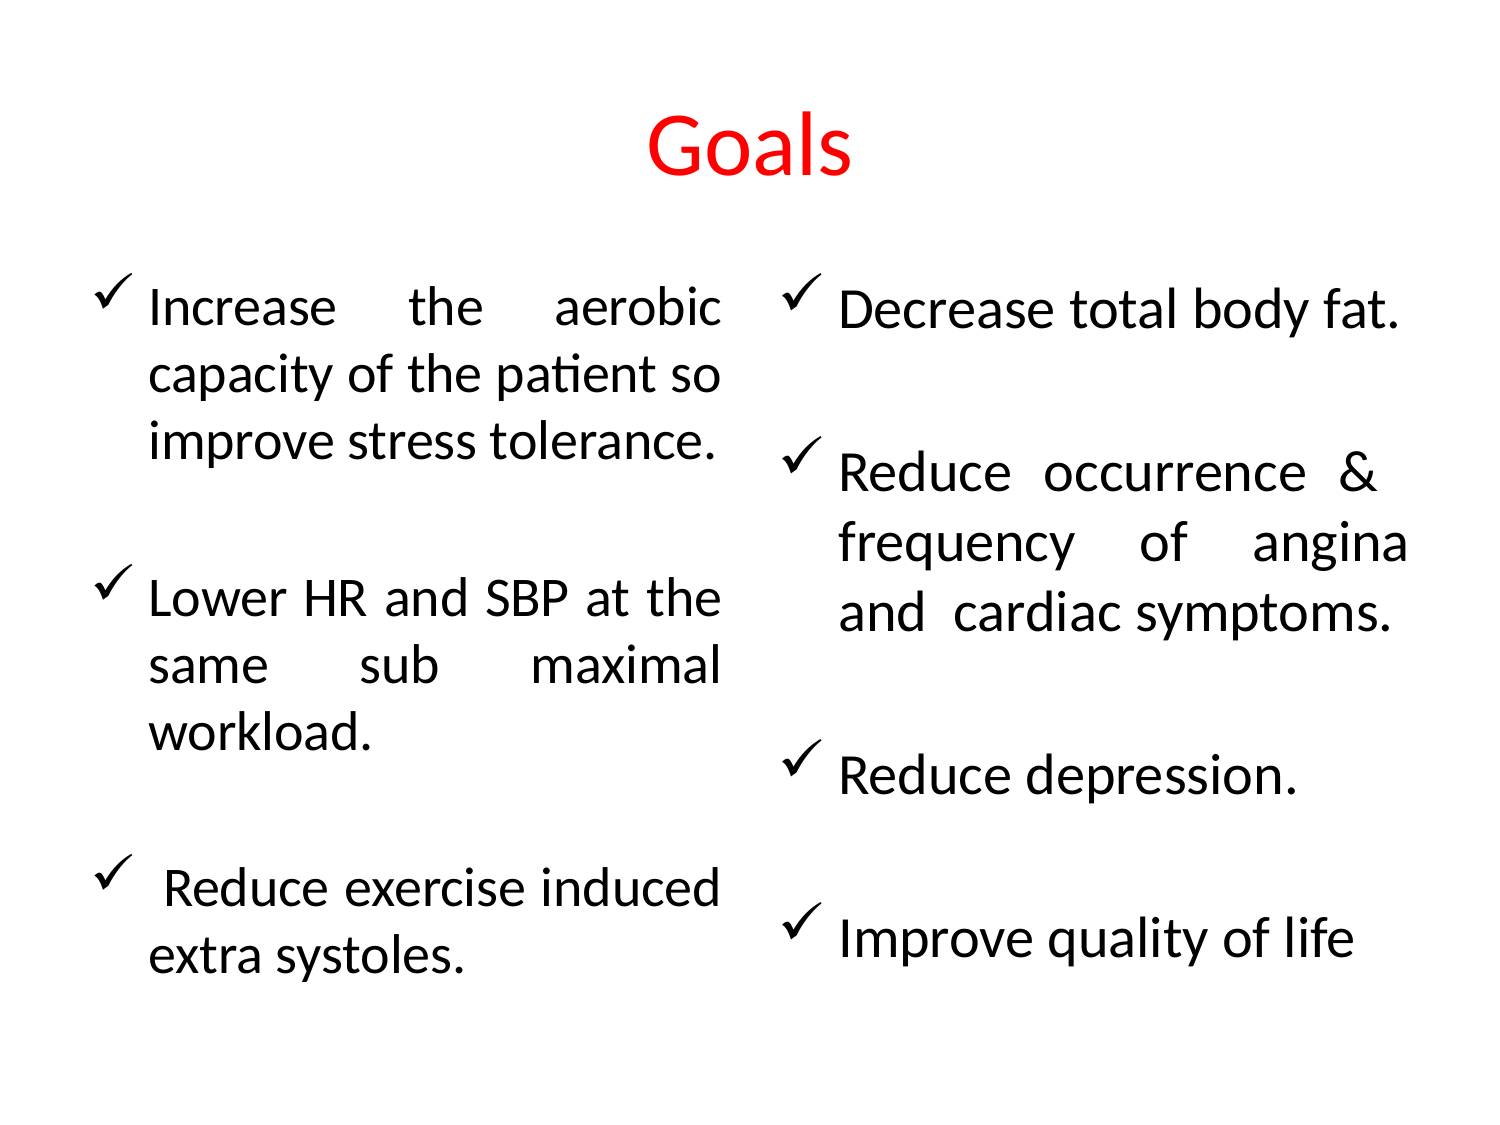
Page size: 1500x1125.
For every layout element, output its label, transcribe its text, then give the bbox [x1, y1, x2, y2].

title Goals [75, 45, 1425, 233]
list Increase the aerobic capacity of the patient so improve stress tolerance. Lower HR and SBP at the same sub maximal workload. Reduce exercise induced extra systoles. [75, 262, 738, 1005]
list Decrease total body fat. Reduce occurrence & frequency of angina and cardiac symptoms. Reduce depression. Improve quality of life [762, 262, 1425, 1005]
